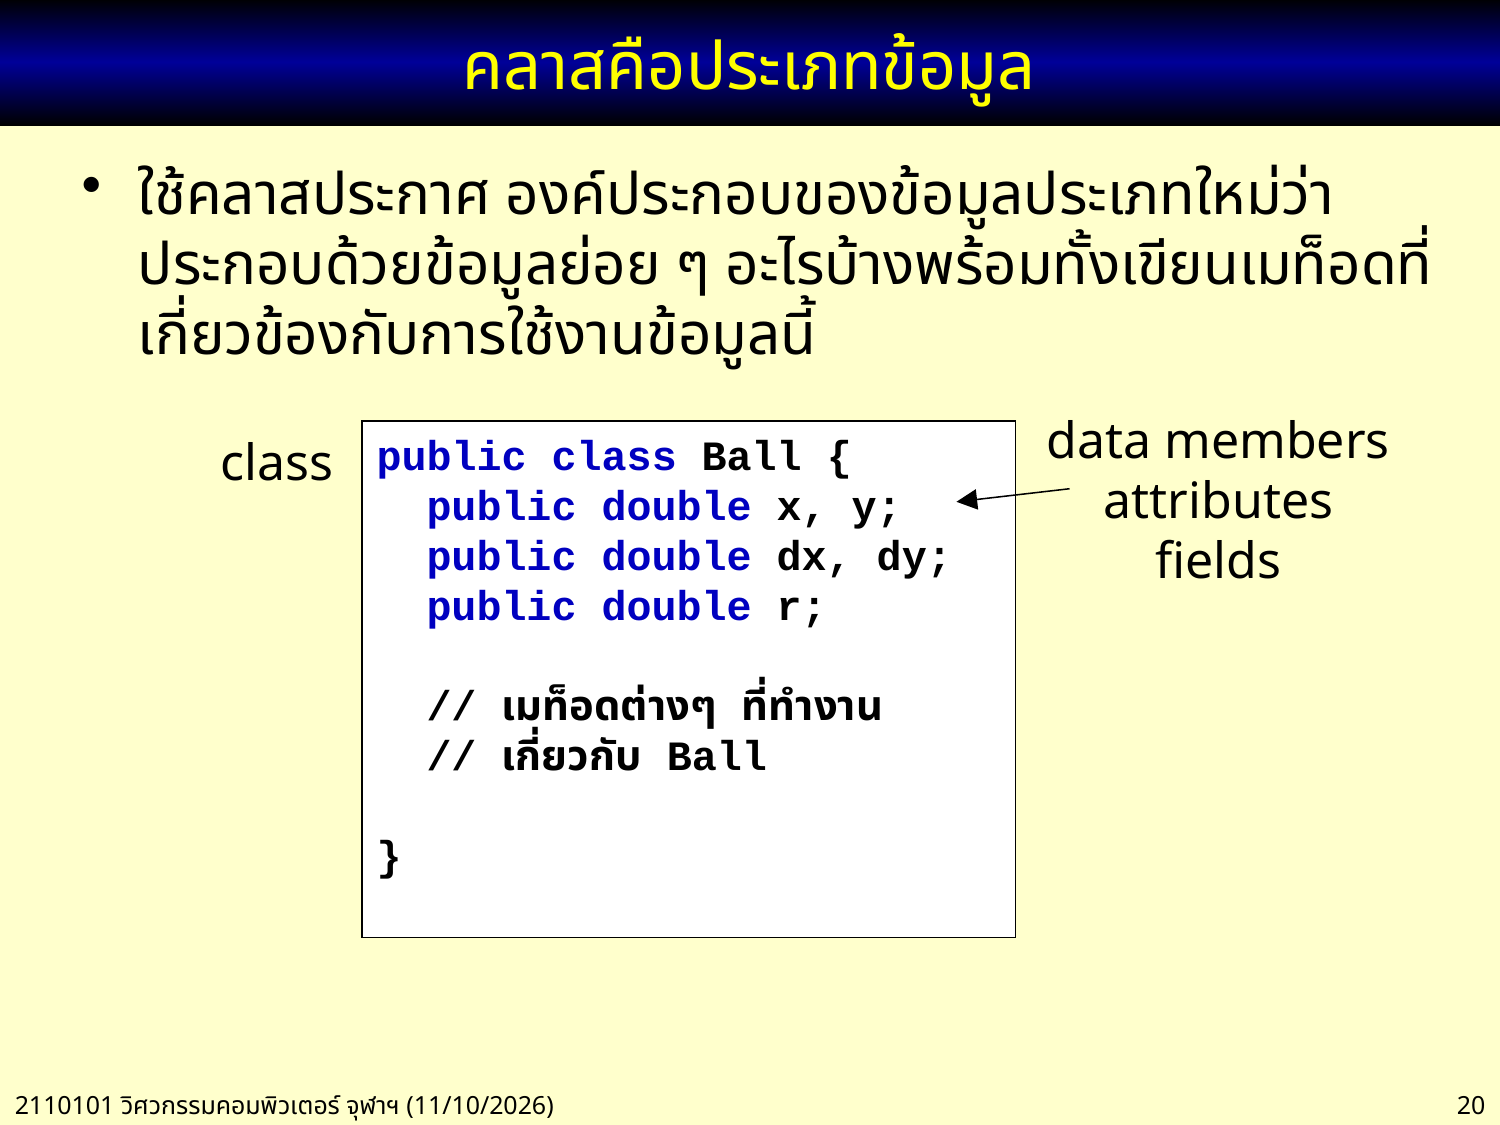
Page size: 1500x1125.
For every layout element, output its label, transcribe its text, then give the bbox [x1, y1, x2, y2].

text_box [956, 400, 1394, 598]
title คลาสคือประเภทข้อมูล [0, 0, 1500, 126]
text_box public class Ball { public double x, y; public double dx, dy; public double r; // เมท็อดต่างๆ ที่ทำงาน // เกี่ยวกับ Ball } [361, 421, 1016, 938]
list ใช้คลาสประกาศ องค์ประกอบของข้อมูลประเภทใหม่ว่า ประกอบด้วยข้อมูลย่อย ๆ อะไรบ้างพร้อมทั้งเขียนเมท็อดที่เกี่ยวข้องกับการใช้งานข้อมูลนี้ [66, 148, 1468, 813]
text_box class [205, 423, 349, 499]
